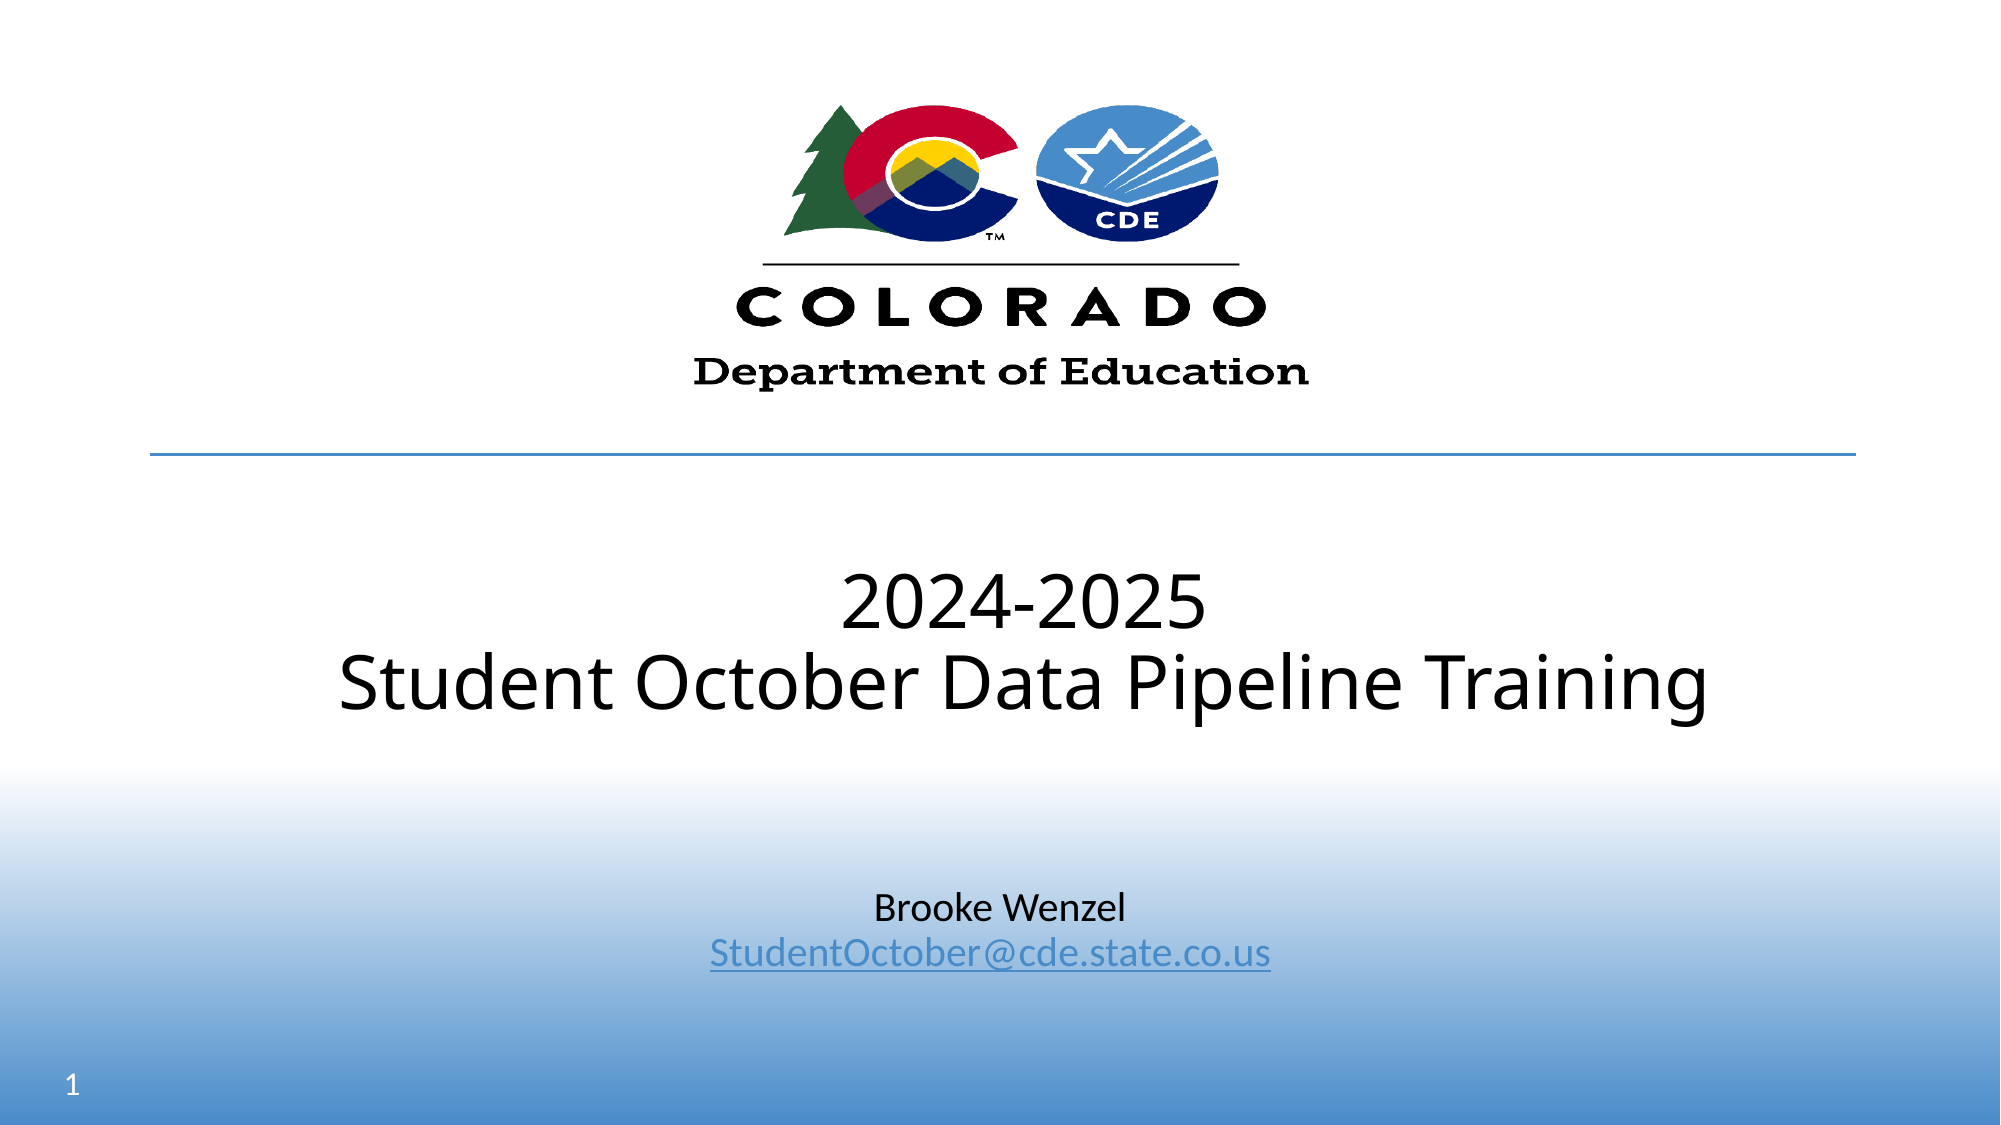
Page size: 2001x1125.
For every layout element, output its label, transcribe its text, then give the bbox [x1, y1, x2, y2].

picture [692, 103, 1310, 393]
slide_number 1 [48, 1054, 499, 1115]
text_box Brooke Wenzel StudentOctober@cde.state.co.us [150, 807, 1850, 1008]
title 2024-2025 Student October Data Pipeline Training [174, 556, 1875, 756]
